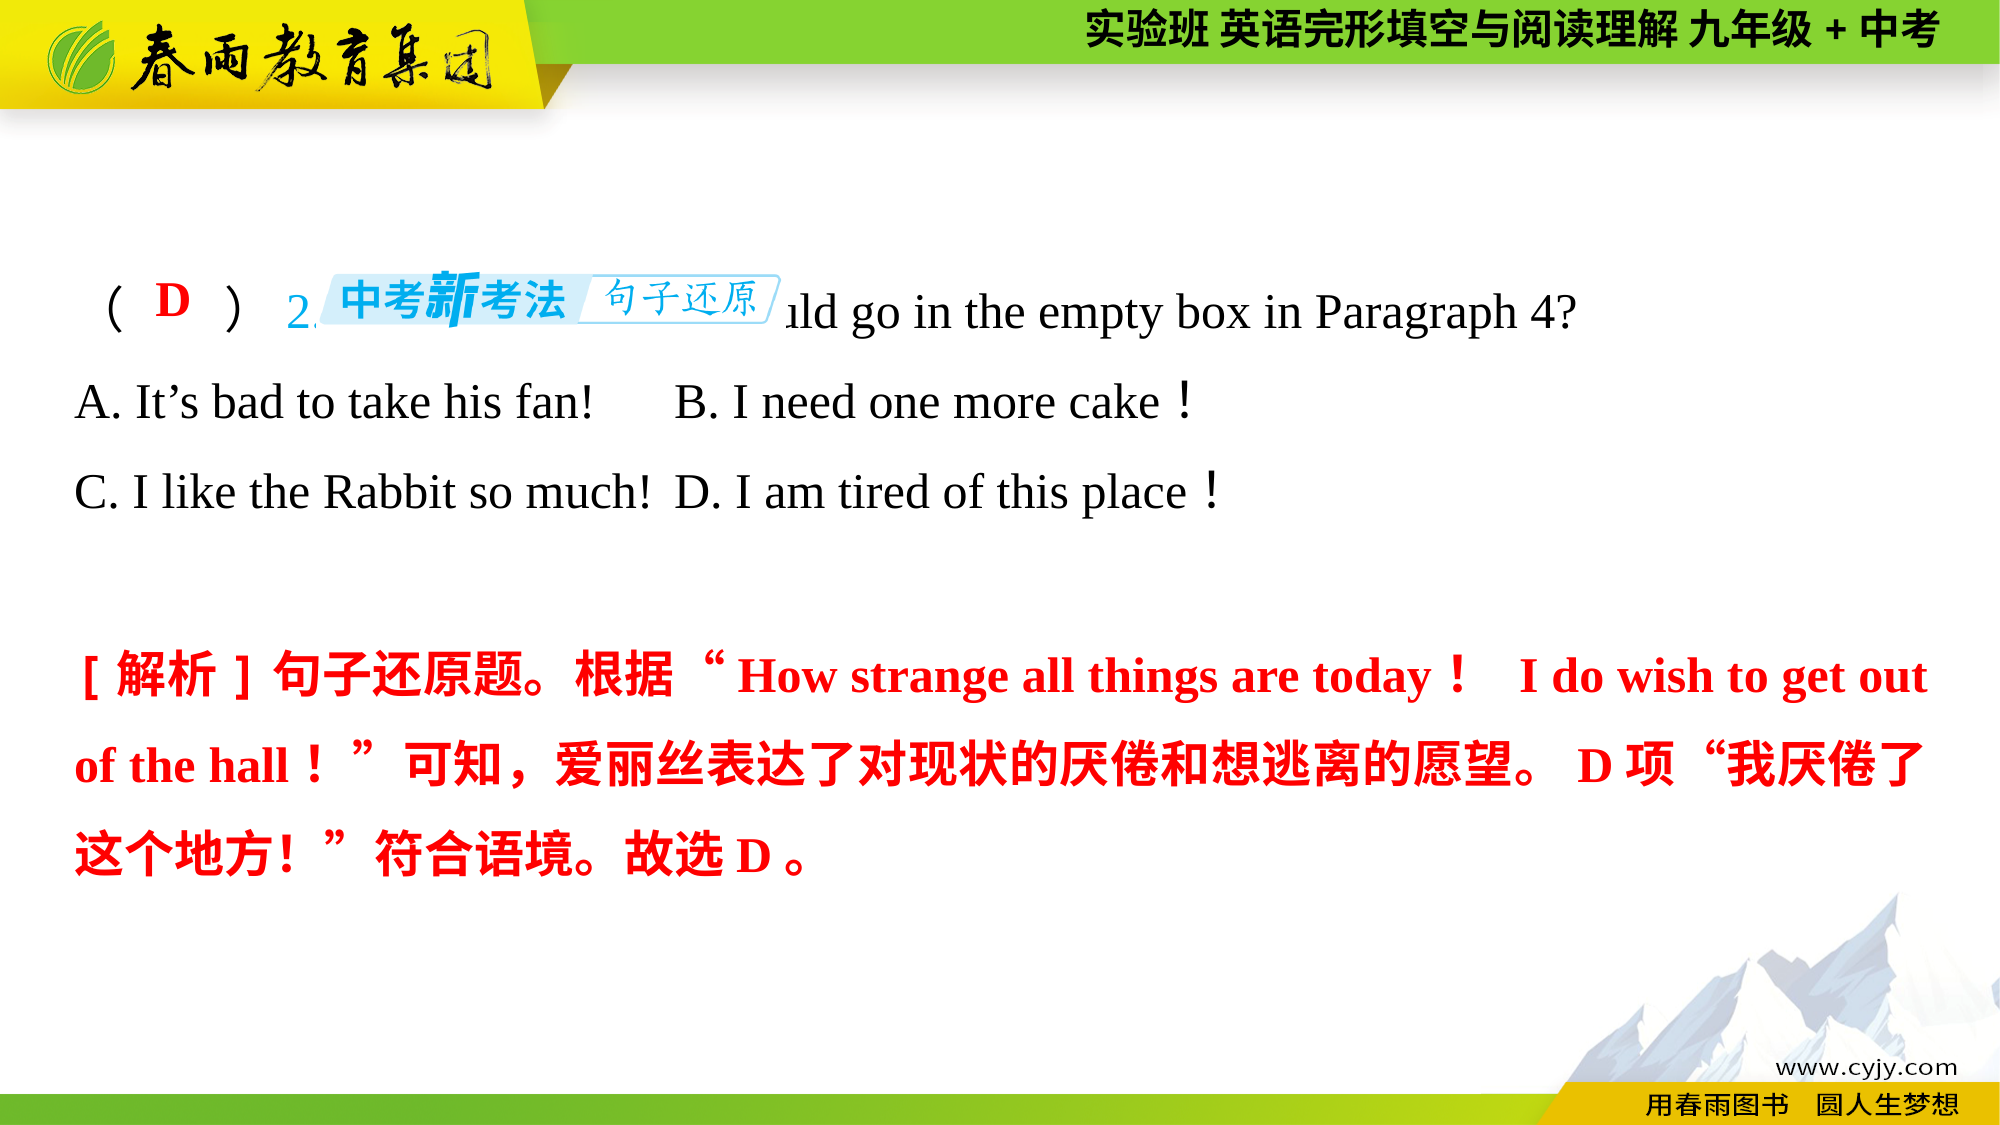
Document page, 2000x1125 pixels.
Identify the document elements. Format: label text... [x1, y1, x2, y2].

text_box [解析]句子还原题。根据“How strange all things are today！ I do wish to get out of the hall！”可知，爱丽丝表达了对现状的厌倦和想逃离的愿望。D项“我厌倦了这个地方！”符合语境。故选D。 [59, 619, 1944, 891]
text_box D [140, 259, 207, 334]
picture [0, 0, 2000, 1125]
list （ ）2. Which sentence should go in the empty box in Paragraph 4? A. It’s bad to take his fan! B. I need one more cake！ C. I like the Rabbit so much! D. I am tired of this place！ [59, 240, 1944, 619]
